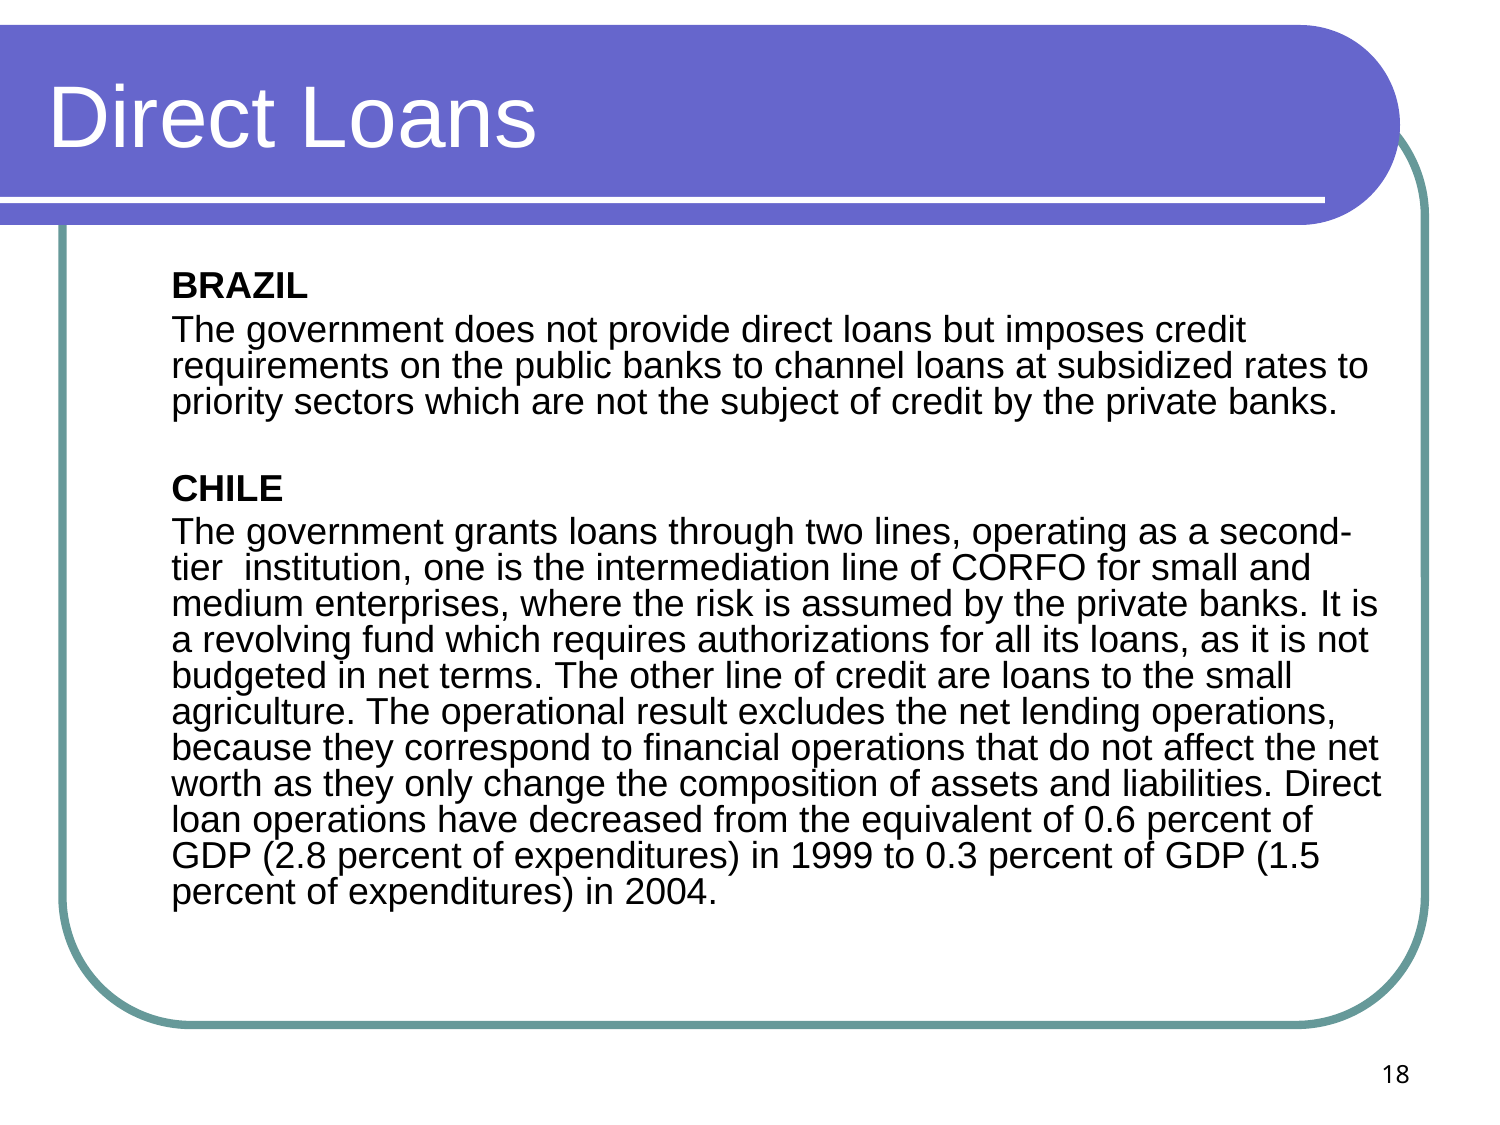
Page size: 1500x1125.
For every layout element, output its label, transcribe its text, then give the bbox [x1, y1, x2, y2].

slide_number 18 [1074, 1024, 1426, 1101]
list BRAZIL The government does not provide direct loans but imposes credit requirements on the public banks to channel loans at subsidized rates to priority sectors which are not the subject of credit by the private banks. CHILE The government grants loans through two lines, operating as a second-tier institution, one is the intermediation line of CORFO for small and medium enterprises, where the risk is assumed by the private banks. It is a revolving fund which requires authorizations for all its loans, as it is not budgeted in net terms. The other line of credit are loans to the small agriculture. The operational result excludes the net lending operations, because they correspond to financial operations that do not affect the net worth as they only change the composition of assets and liabilities. Direct loan operations have decreased from the equivalent of 0.6 percent of GDP (2.8 percent of expenditures) in 1999 to 0.3 percent of GDP (1.5 percent of expenditures) in 2004. [99, 262, 1401, 988]
title Direct Loans [31, 37, 1348, 188]
